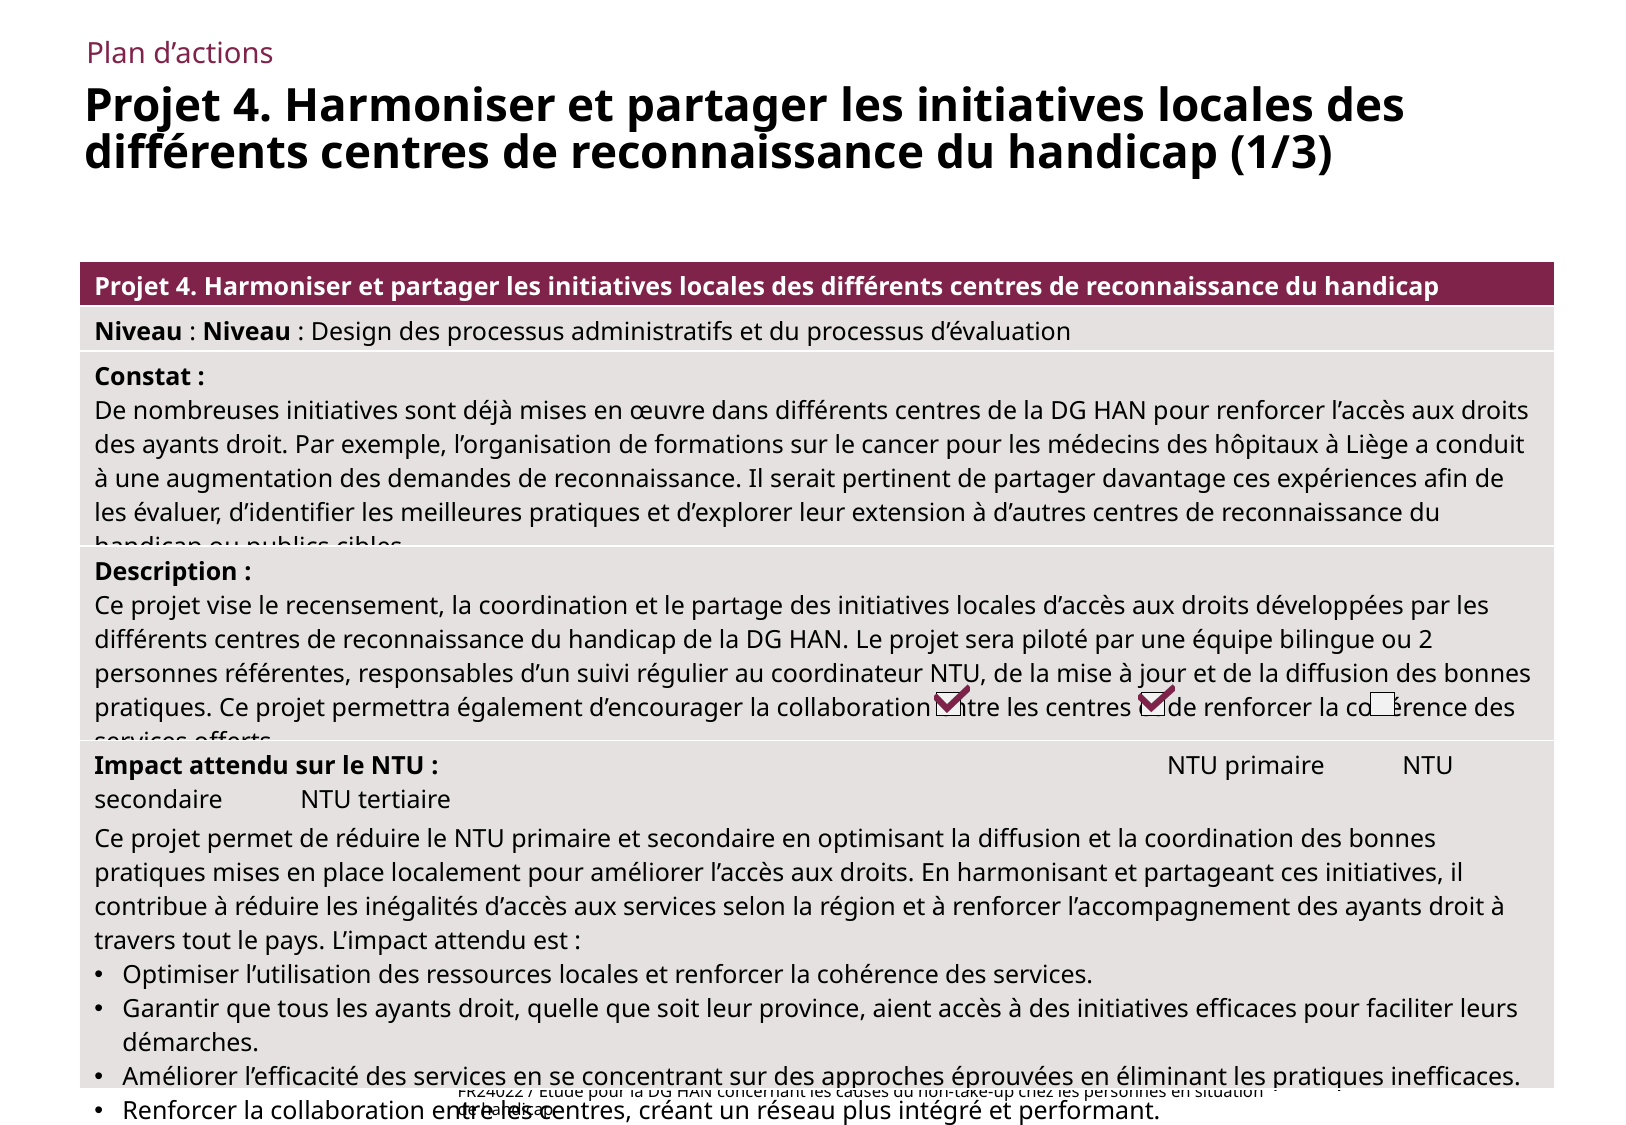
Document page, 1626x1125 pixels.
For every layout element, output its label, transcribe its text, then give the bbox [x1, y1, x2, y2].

table_header Projet 4. Harmoniser et partager les initiatives locales des différents centres de reconnaissance du handicap [80, 262, 1554, 305]
text_box [1370, 692, 1395, 716]
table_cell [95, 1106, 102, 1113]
title Projet 4. Harmoniser et partager les initiatives locales des différents centres de reconnaissance du handicap (1/3) [84, 82, 1550, 229]
table_cell Impact attendu sur le NTU : NTU primaire NTU secondaire NTU tertiaire Ce projet permet de réduire le NTU primaire et secondaire en optimisant la diffusion et la coordination des bonnes pratiques mises en place localement pour améliorer l’accès aux droits. En harmonisant et partageant ces initiatives, il contribue à réduire les inégalités d’accès aux services selon la région et à renforcer l’accompagnement des ayants droit à travers tout le pays. L’impact attendu est : Optimiser l’utilisation des ressources locales et renforcer la cohérence des services. Garantir que tous les ayants droit, quelle que soit leur province, aient accès à des initiatives efficaces pour faciliter leurs démarches. Améliorer l’efficacité des services en se concentrant sur des approches éprouvées en éliminant les pratiques inefficaces. Renforcer la collaboration entre les centres, créant un réseau plus intégré et performant. [80, 741, 1554, 1088]
table_cell Constat : De nombreuses initiatives sont déjà mises en œuvre dans différents centres de la DG HAN pour renforcer l’accès aux droits des ayants droit. Par exemple, l’organisation de formations sur le cancer pour les médecins des hôpitaux à Liège a conduit à une augmentation des demandes de reconnaissance. Il serait pertinent de partager davantage ces expériences afin de les évaluer, d’identifier les meilleures pratiques et d’explorer leur extension à d’autres centres de reconnaissance du handicap ou publics cibles. [80, 352, 1554, 545]
table_cell Description : Ce projet vise le recensement, la coordination et le partage des initiatives locales d’accès aux droits développées par les différents centres de reconnaissance du handicap de la DG HAN. Le projet sera piloté par une équipe bilingue ou 2 personnes référentes, responsables d’un suivi régulier au coordinateur NTU, de la mise à jour et de la diffusion des bonnes pratiques. Ce projet permettra également d’encourager la collaboration entre les centres et de renforcer la cohérence des services offerts. [80, 547, 1554, 740]
text_box Plan d’actions [86, 38, 1522, 70]
picture [1138, 681, 1175, 717]
table_cell Niveau : Niveau : Design des processus administratifs et du processus d’évaluation [80, 307, 1554, 350]
picture [934, 681, 970, 718]
